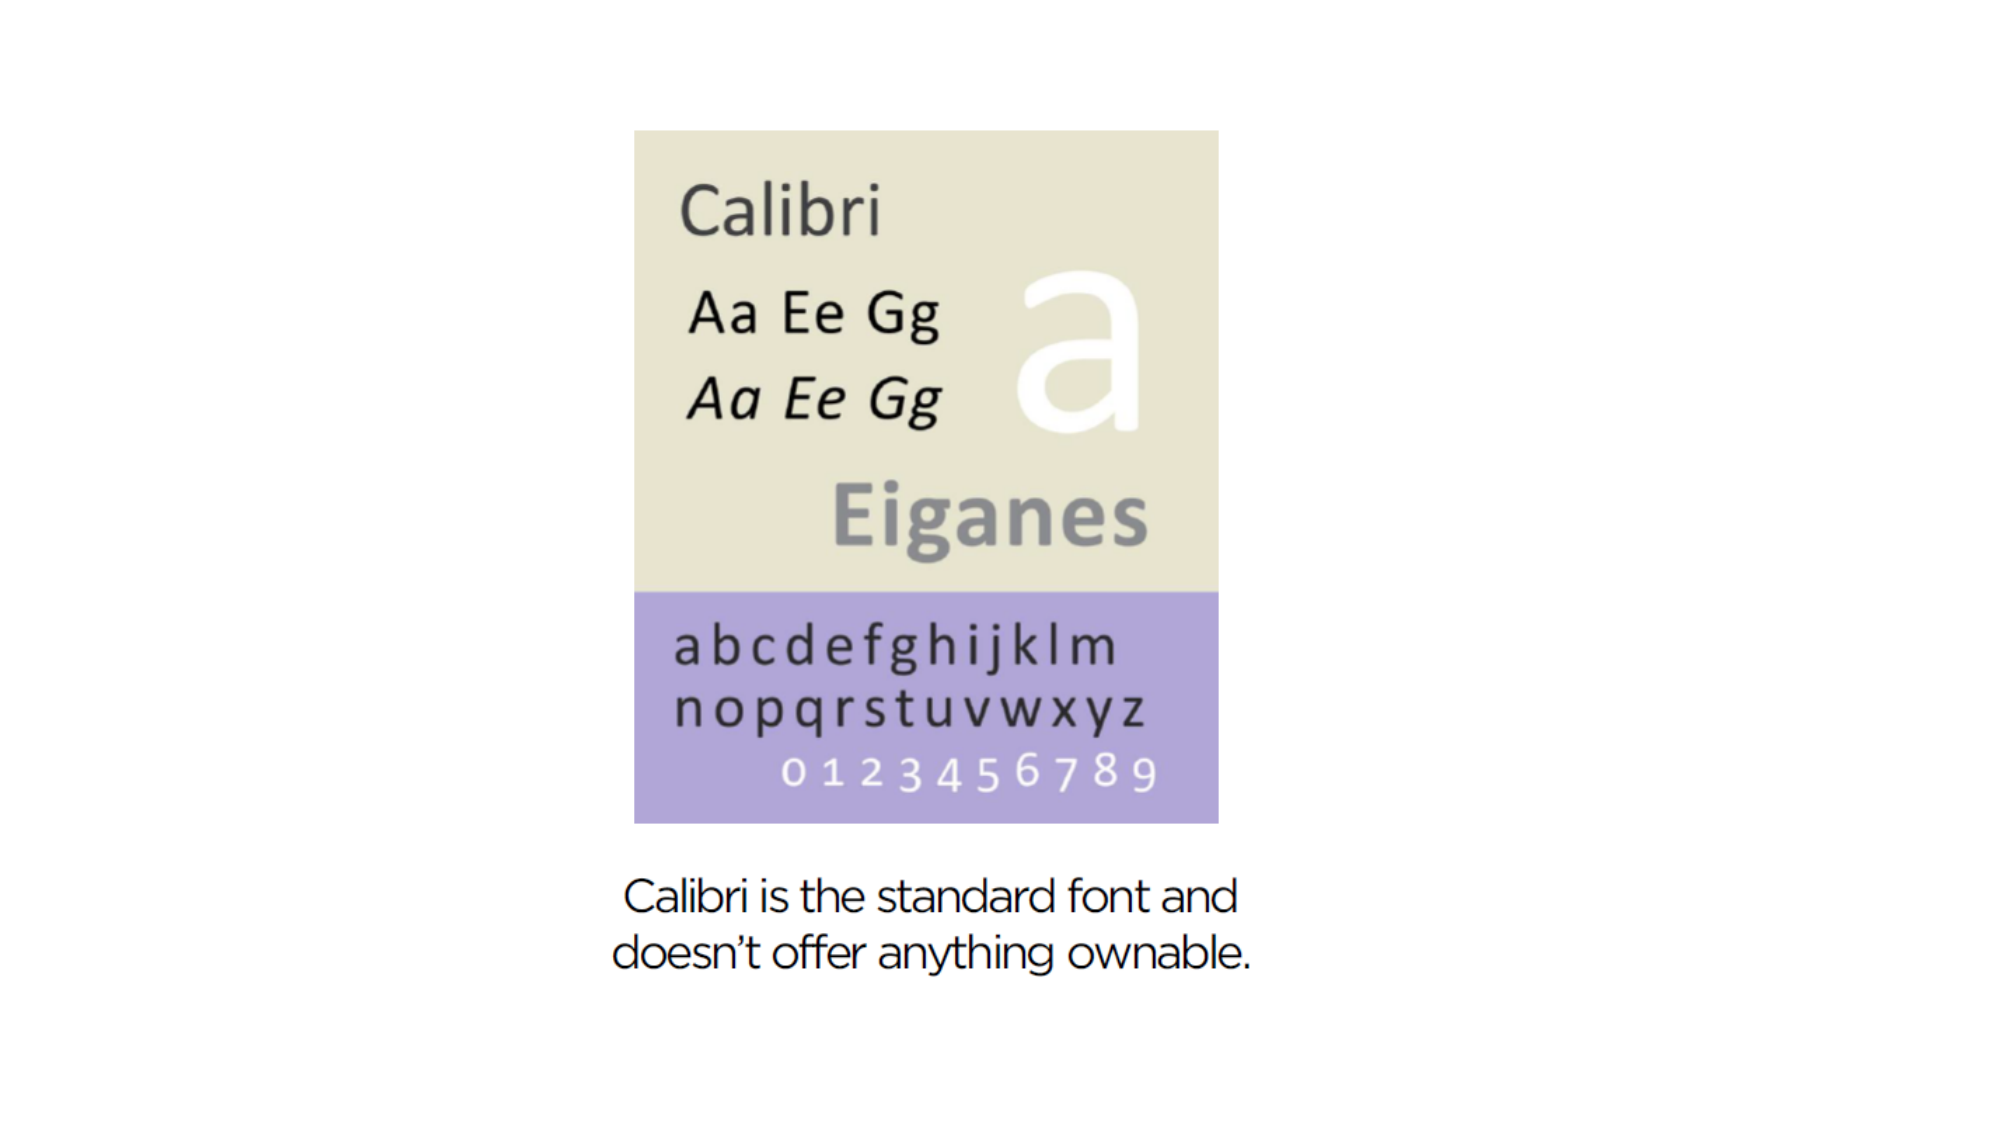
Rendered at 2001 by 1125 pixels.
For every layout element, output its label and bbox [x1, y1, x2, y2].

picture [598, 118, 1250, 1006]
